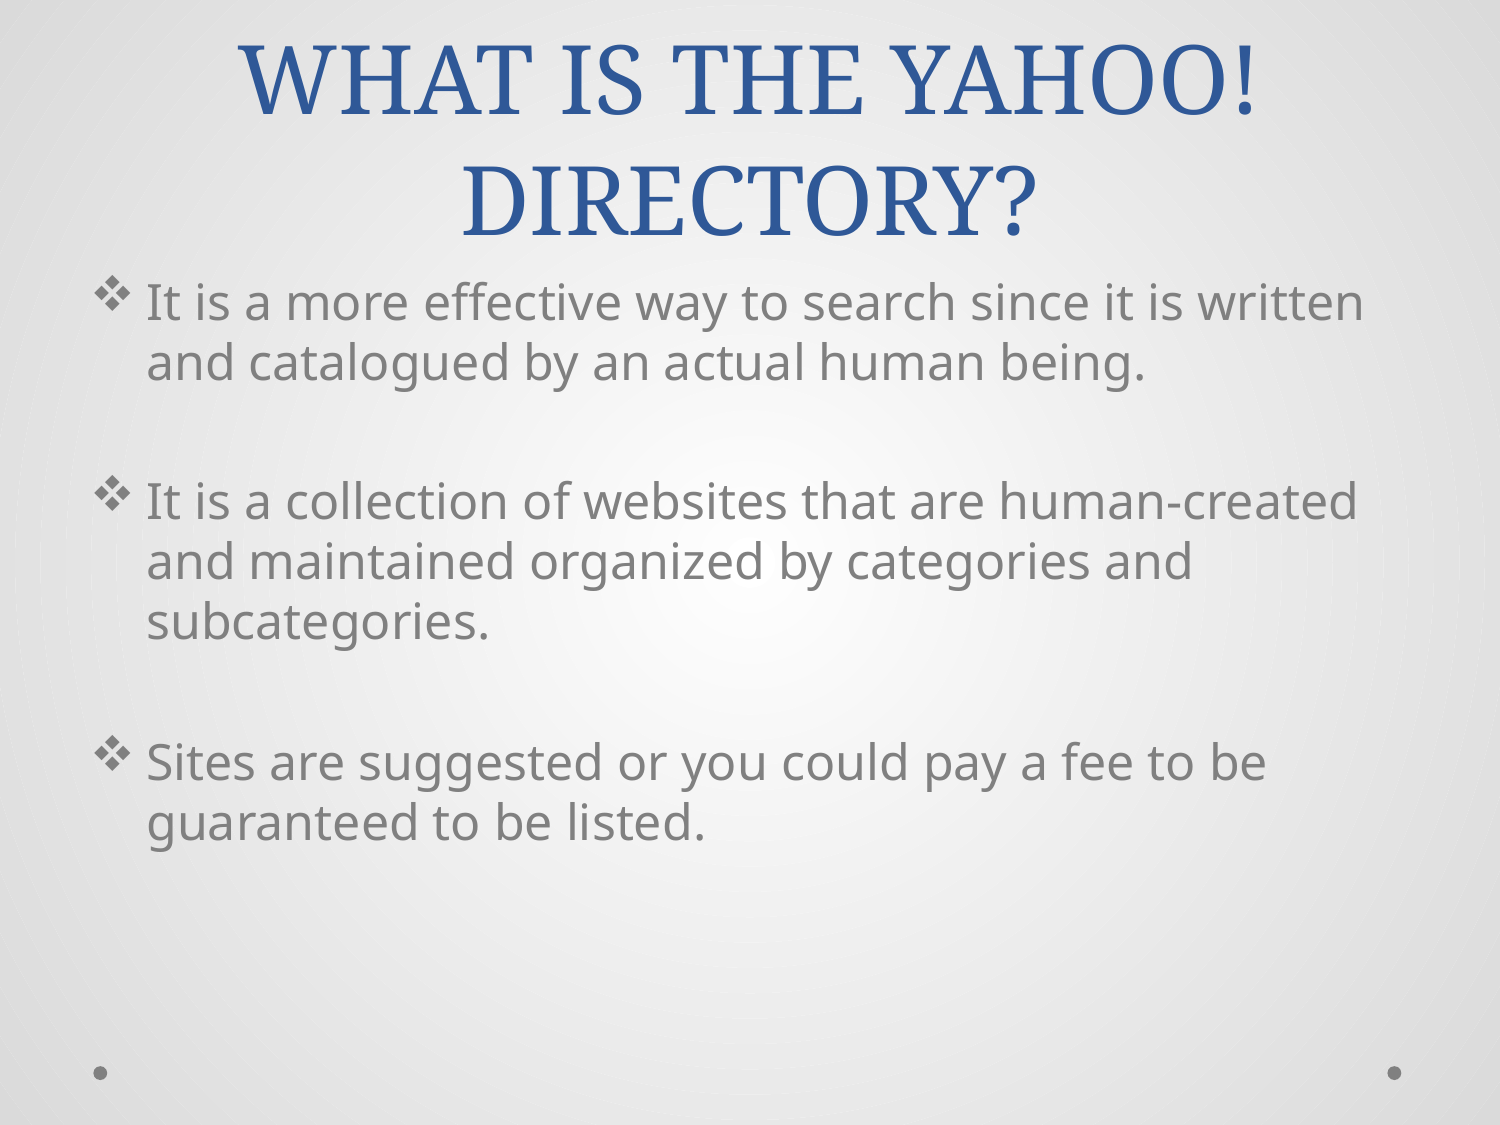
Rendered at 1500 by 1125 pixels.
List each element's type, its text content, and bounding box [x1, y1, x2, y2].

title WHAT IS THE YAHOO! DIRECTORY? [75, 0, 1425, 262]
list It is a more effective way to search since it is written and catalogued by an actual human being. It is a collection of websites that are human-created and maintained organized by categories and subcategories. Sites are suggested or you could pay a fee to be guaranteed to be listed. [75, 262, 1425, 1005]
